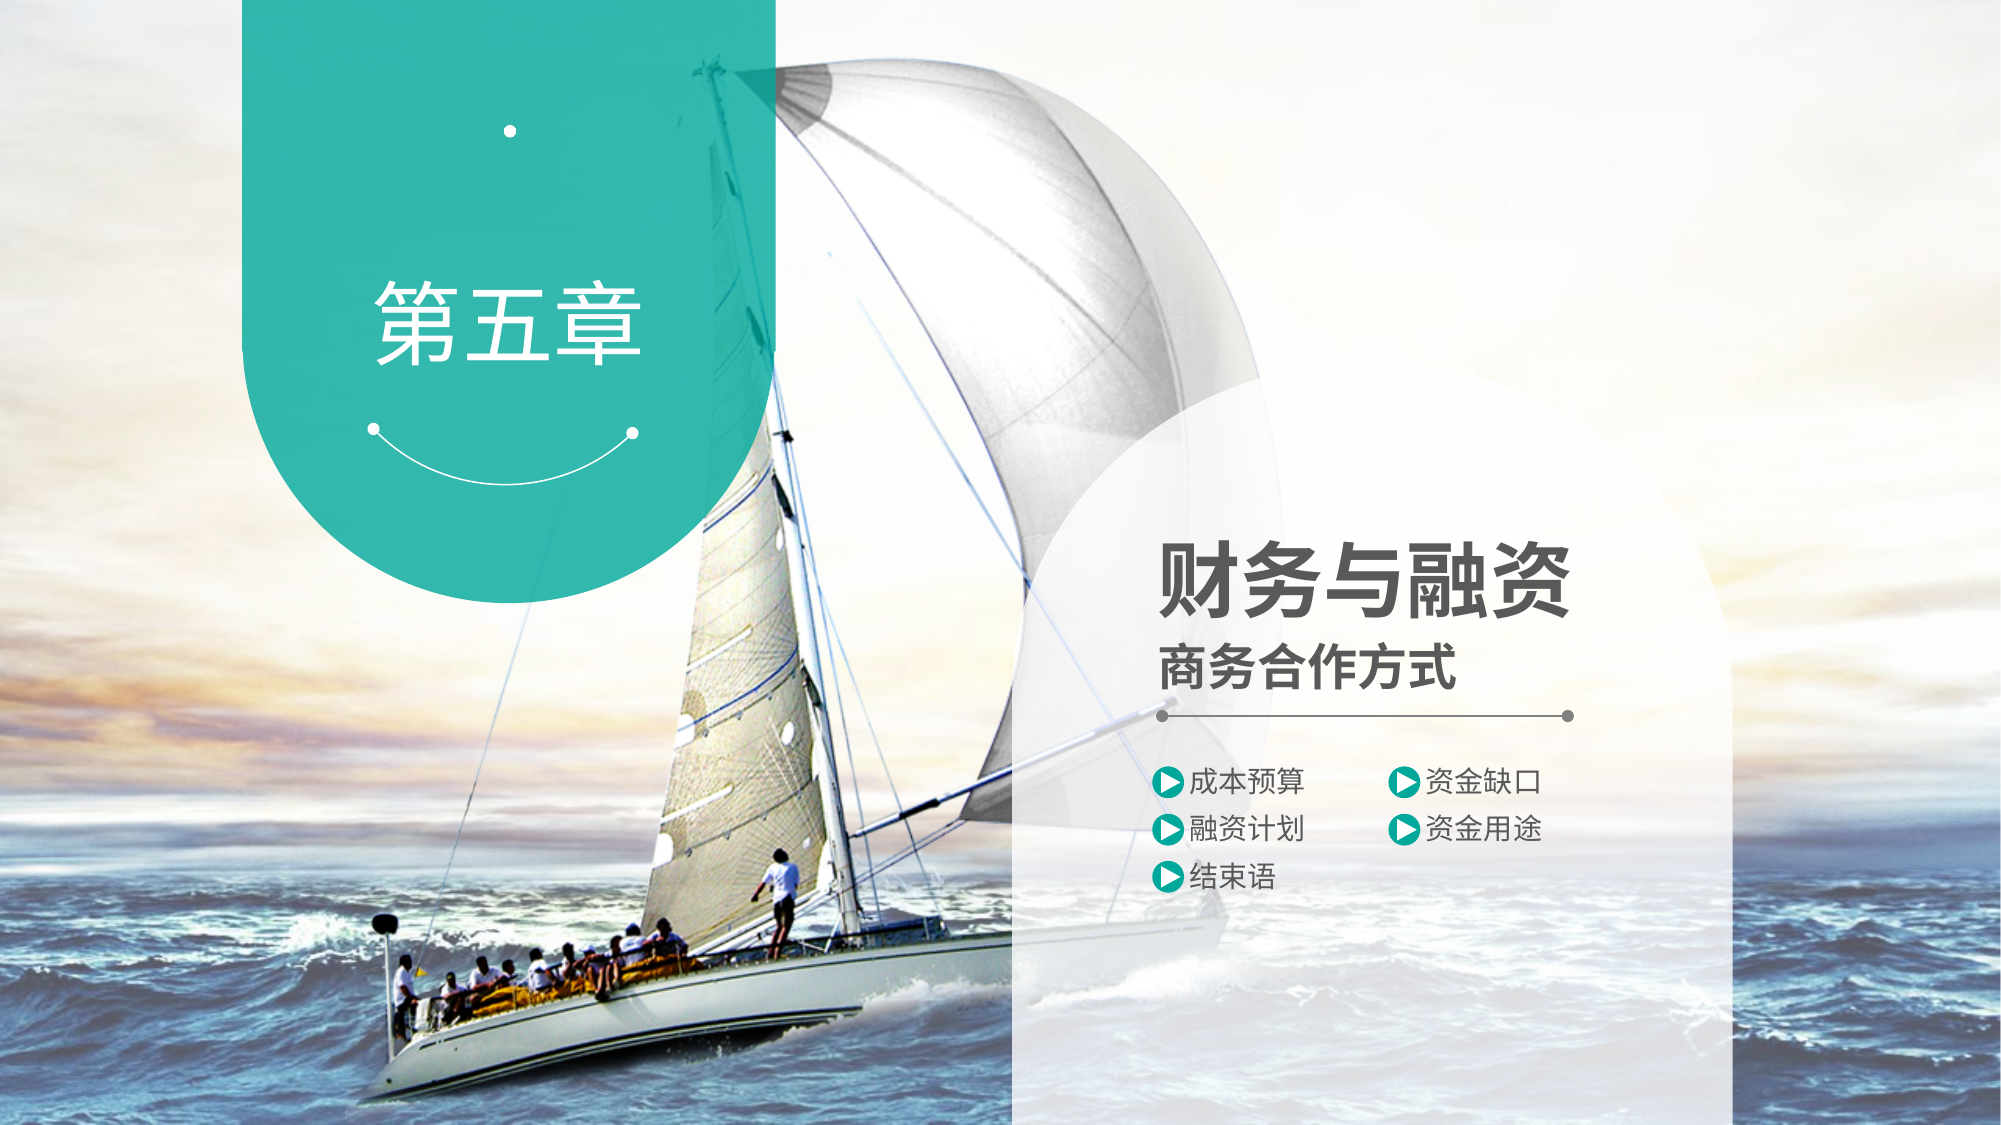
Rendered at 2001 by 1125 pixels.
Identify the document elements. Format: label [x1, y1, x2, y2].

text_box [1154, 763, 1388, 799]
text_box [1154, 810, 1389, 847]
picture [0, 0, 2001, 1125]
text_box [1390, 810, 1627, 847]
text_box [1154, 857, 1391, 894]
text_box [1390, 763, 1627, 799]
